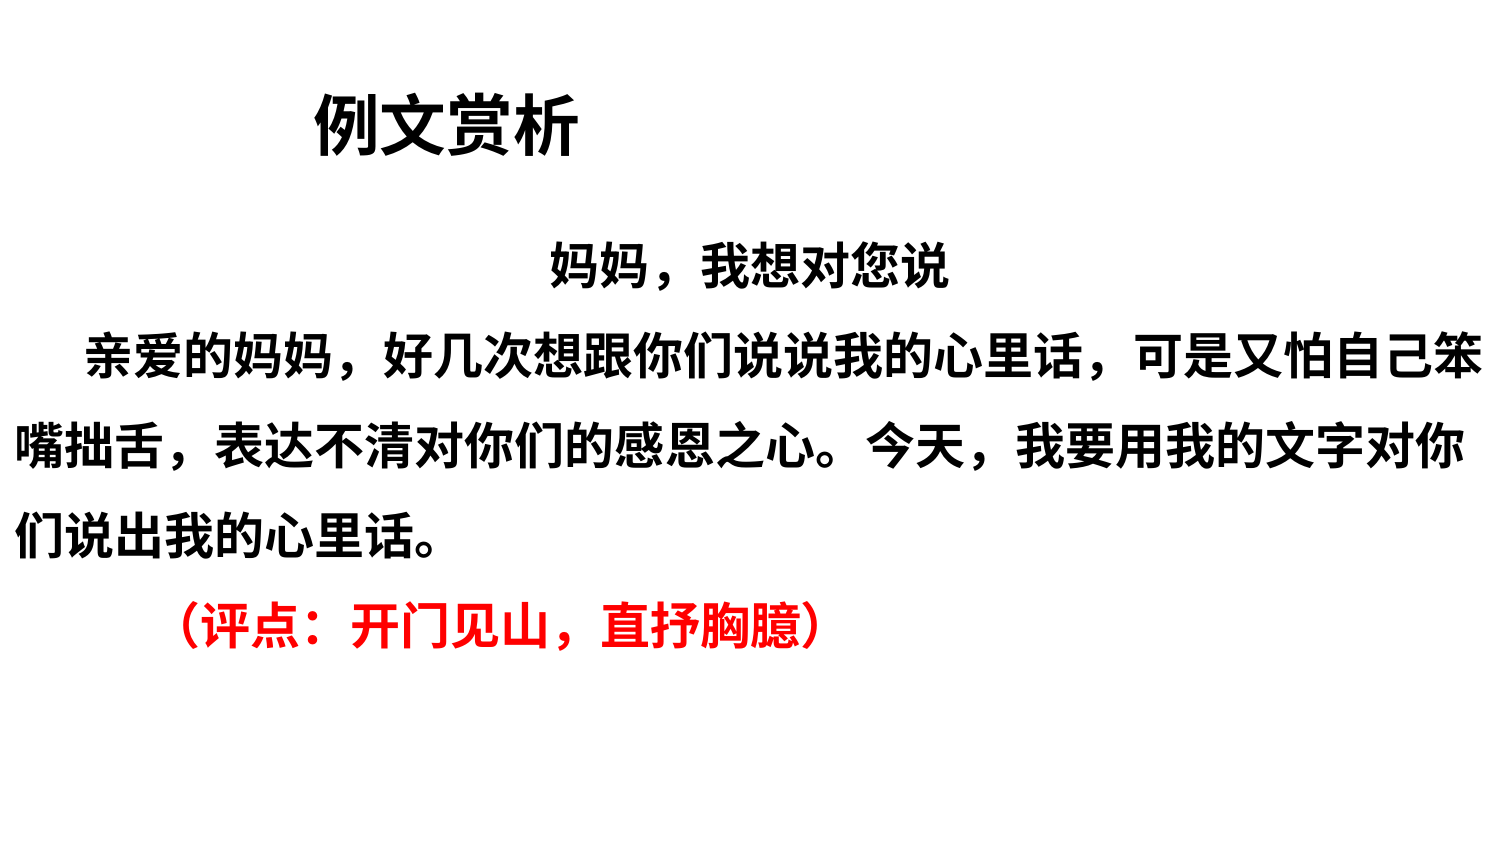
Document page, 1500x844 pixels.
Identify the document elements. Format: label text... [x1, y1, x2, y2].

list 妈妈，我想对您说 亲爱的妈妈，好几次想跟你们说说我的心里话，可是又怕自己笨嘴拙舌，表达不清对你们的感恩之心。今天，我要用我的文字对你们说出我的心里话。 （评点：开门见山，直抒胸臆） [0, 197, 1500, 844]
title 例文赏析 [85, 76, 809, 197]
